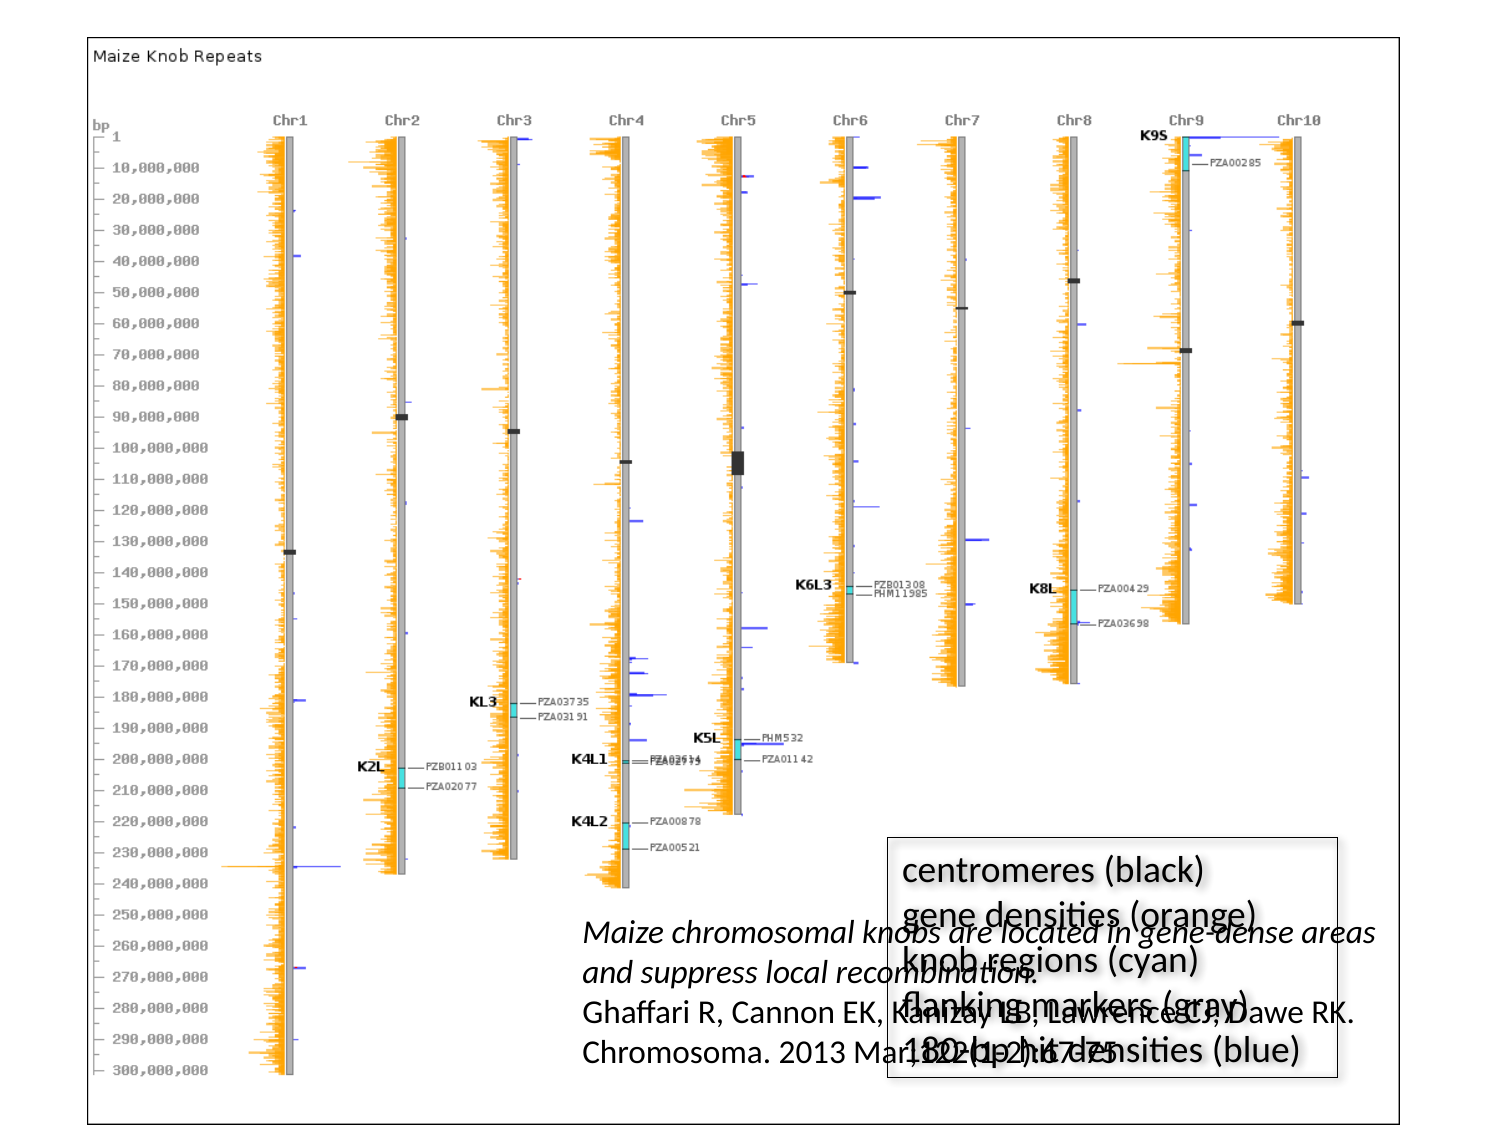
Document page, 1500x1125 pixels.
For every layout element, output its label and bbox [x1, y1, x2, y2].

picture [87, 37, 1401, 1125]
